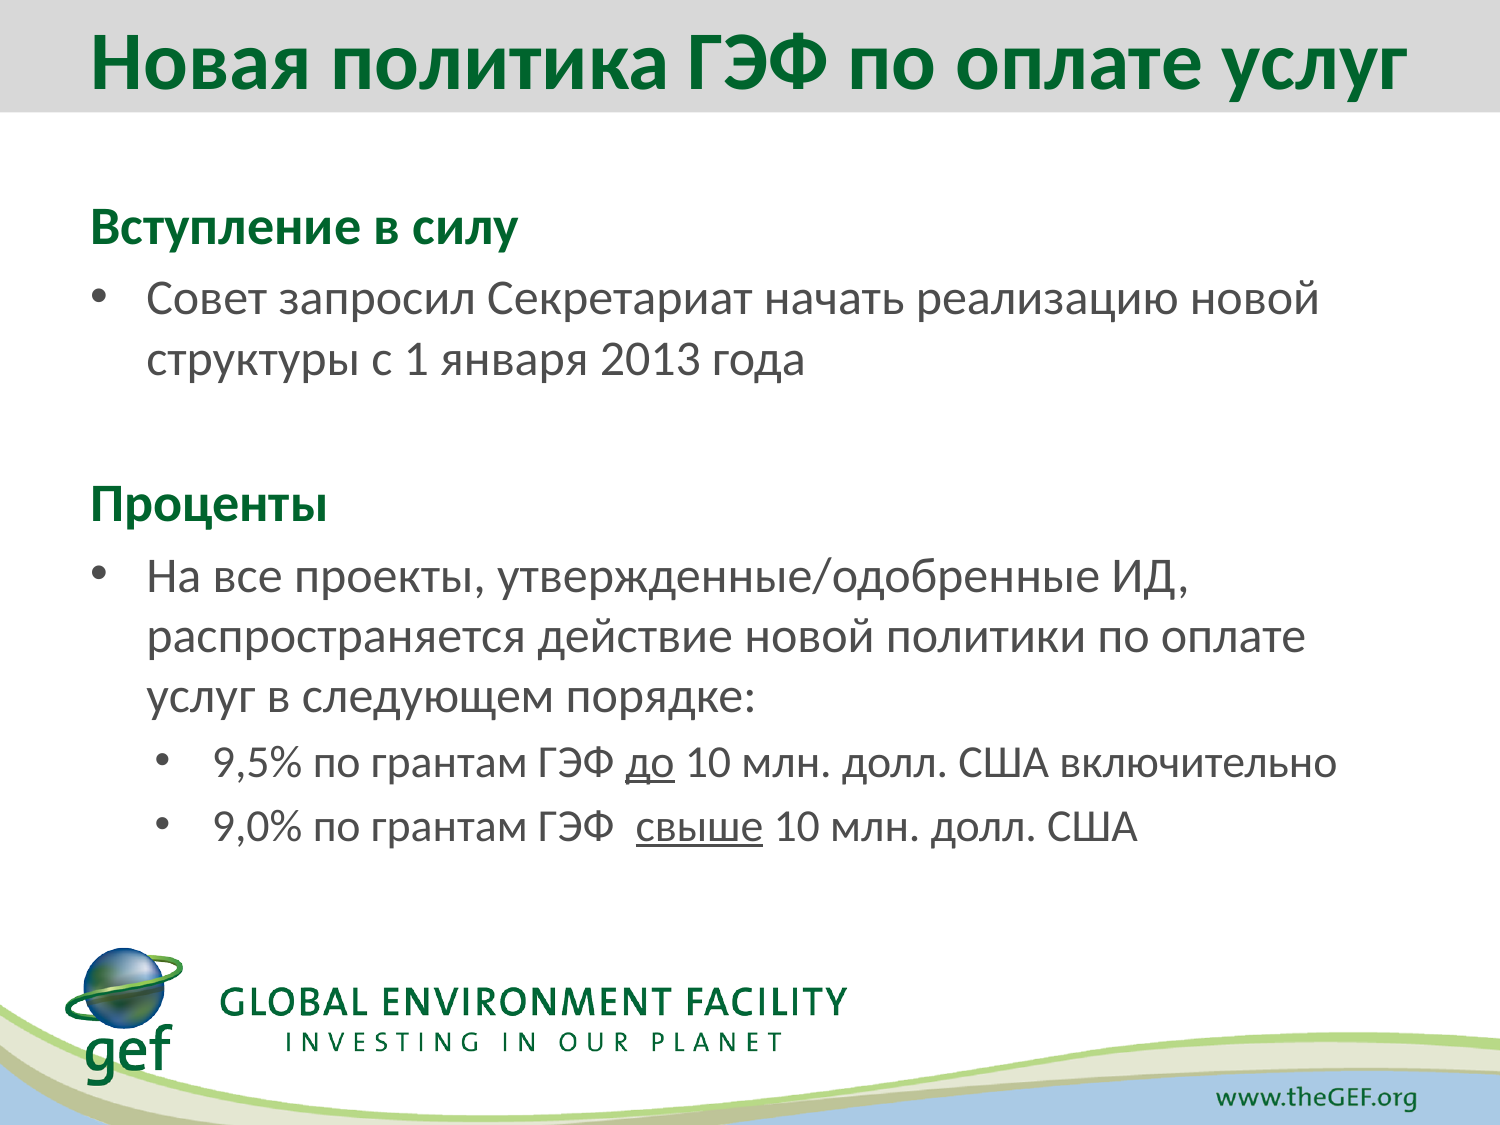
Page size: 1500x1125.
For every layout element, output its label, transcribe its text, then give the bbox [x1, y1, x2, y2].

list Вступление в силу Совет запросил Секретариат начать реализацию новой структуры с 1 января 2013 года Проценты На все проекты, утвержденные/одобренные ИД, распространяется действие новой политики по оплате услуг в следующем порядке: 9,5% по грантам ГЭФ до 10 млн. долл. США включительно 9,0% по грантам ГЭФ свыше 10 млн. долл. США [75, 182, 1438, 988]
text_box Новая политика ГЭФ по оплате услуг [0, 0, 1500, 113]
picture [0, 920, 1500, 1125]
